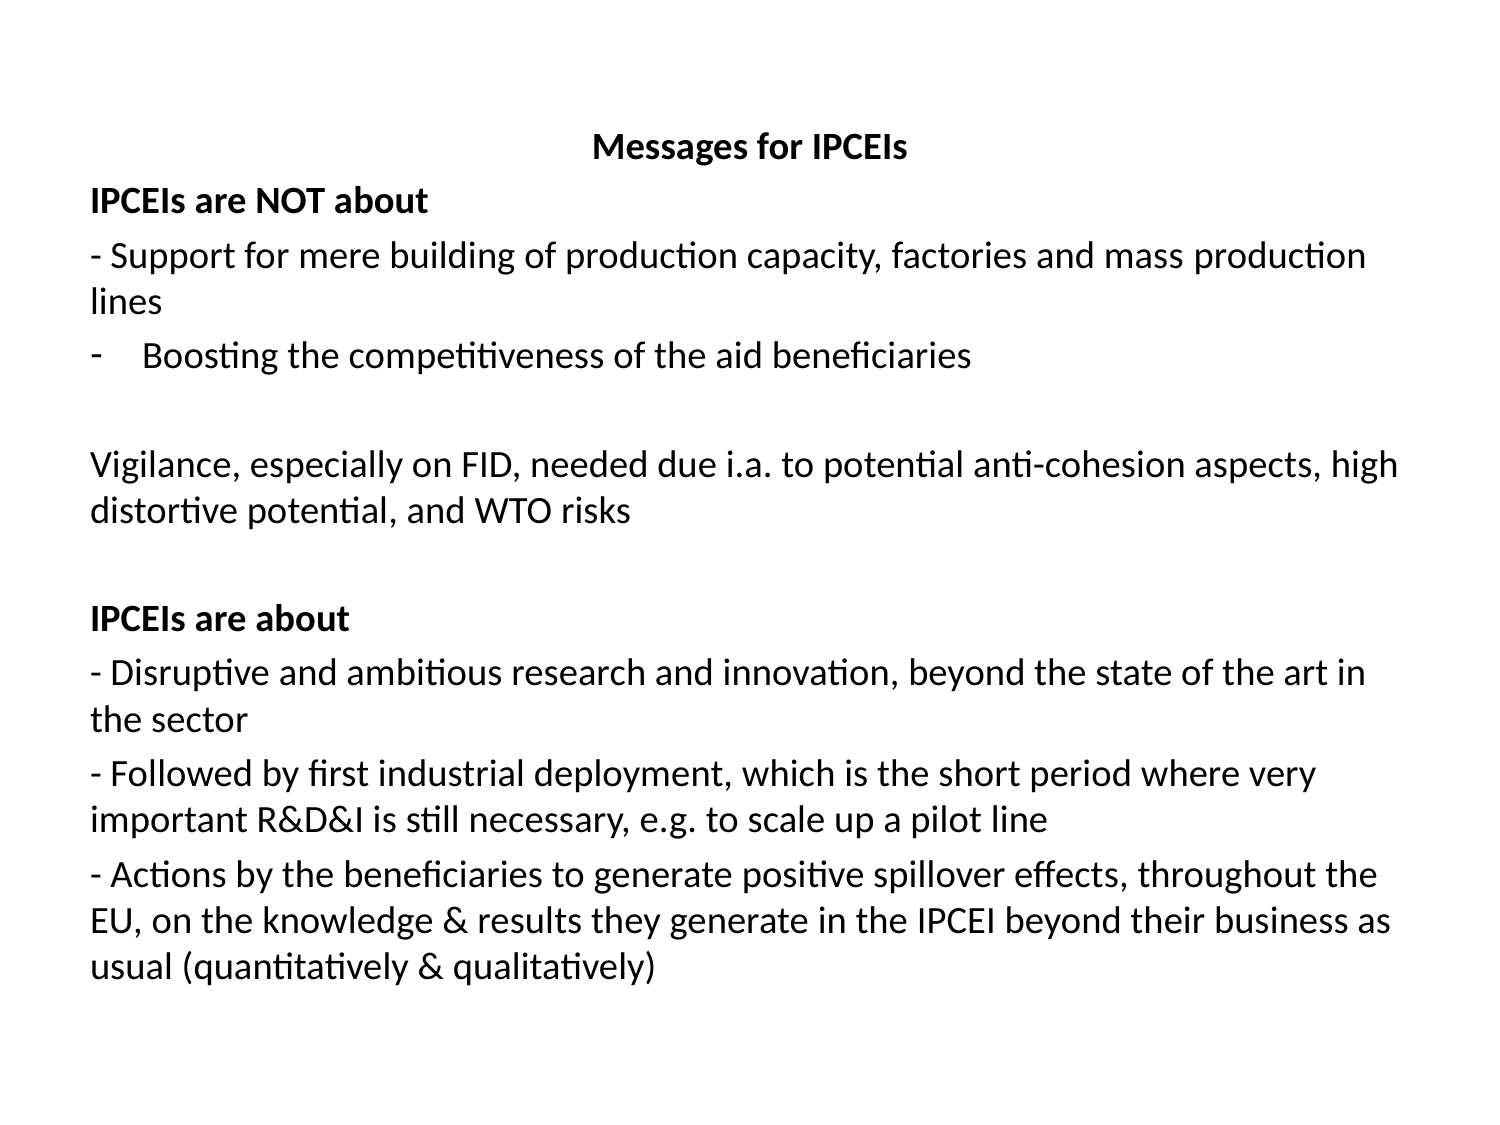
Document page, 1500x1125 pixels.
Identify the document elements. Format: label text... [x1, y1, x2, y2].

list Messages for IPCEIs IPCEIs are NOT about - Support for mere building of production capacity, factories and mass production lines Boosting the competitiveness of the aid beneficiaries Vigilance, especially on FID, needed due i.a. to potential anti-cohesion aspects, high distortive potential, and WTO risks IPCEIs are about - Disruptive and ambitious research and innovation, beyond the state of the art in the sector - Followed by first industrial deployment, which is the short period where very important R&D&I is still necessary, e.g. to scale up a pilot line - Actions by the beneficiaries to generate positive spillover effects, throughout the EU, on the knowledge & results they generate in the IPCEI beyond their business as usual (quantitatively & qualitatively) [75, 113, 1425, 1005]
